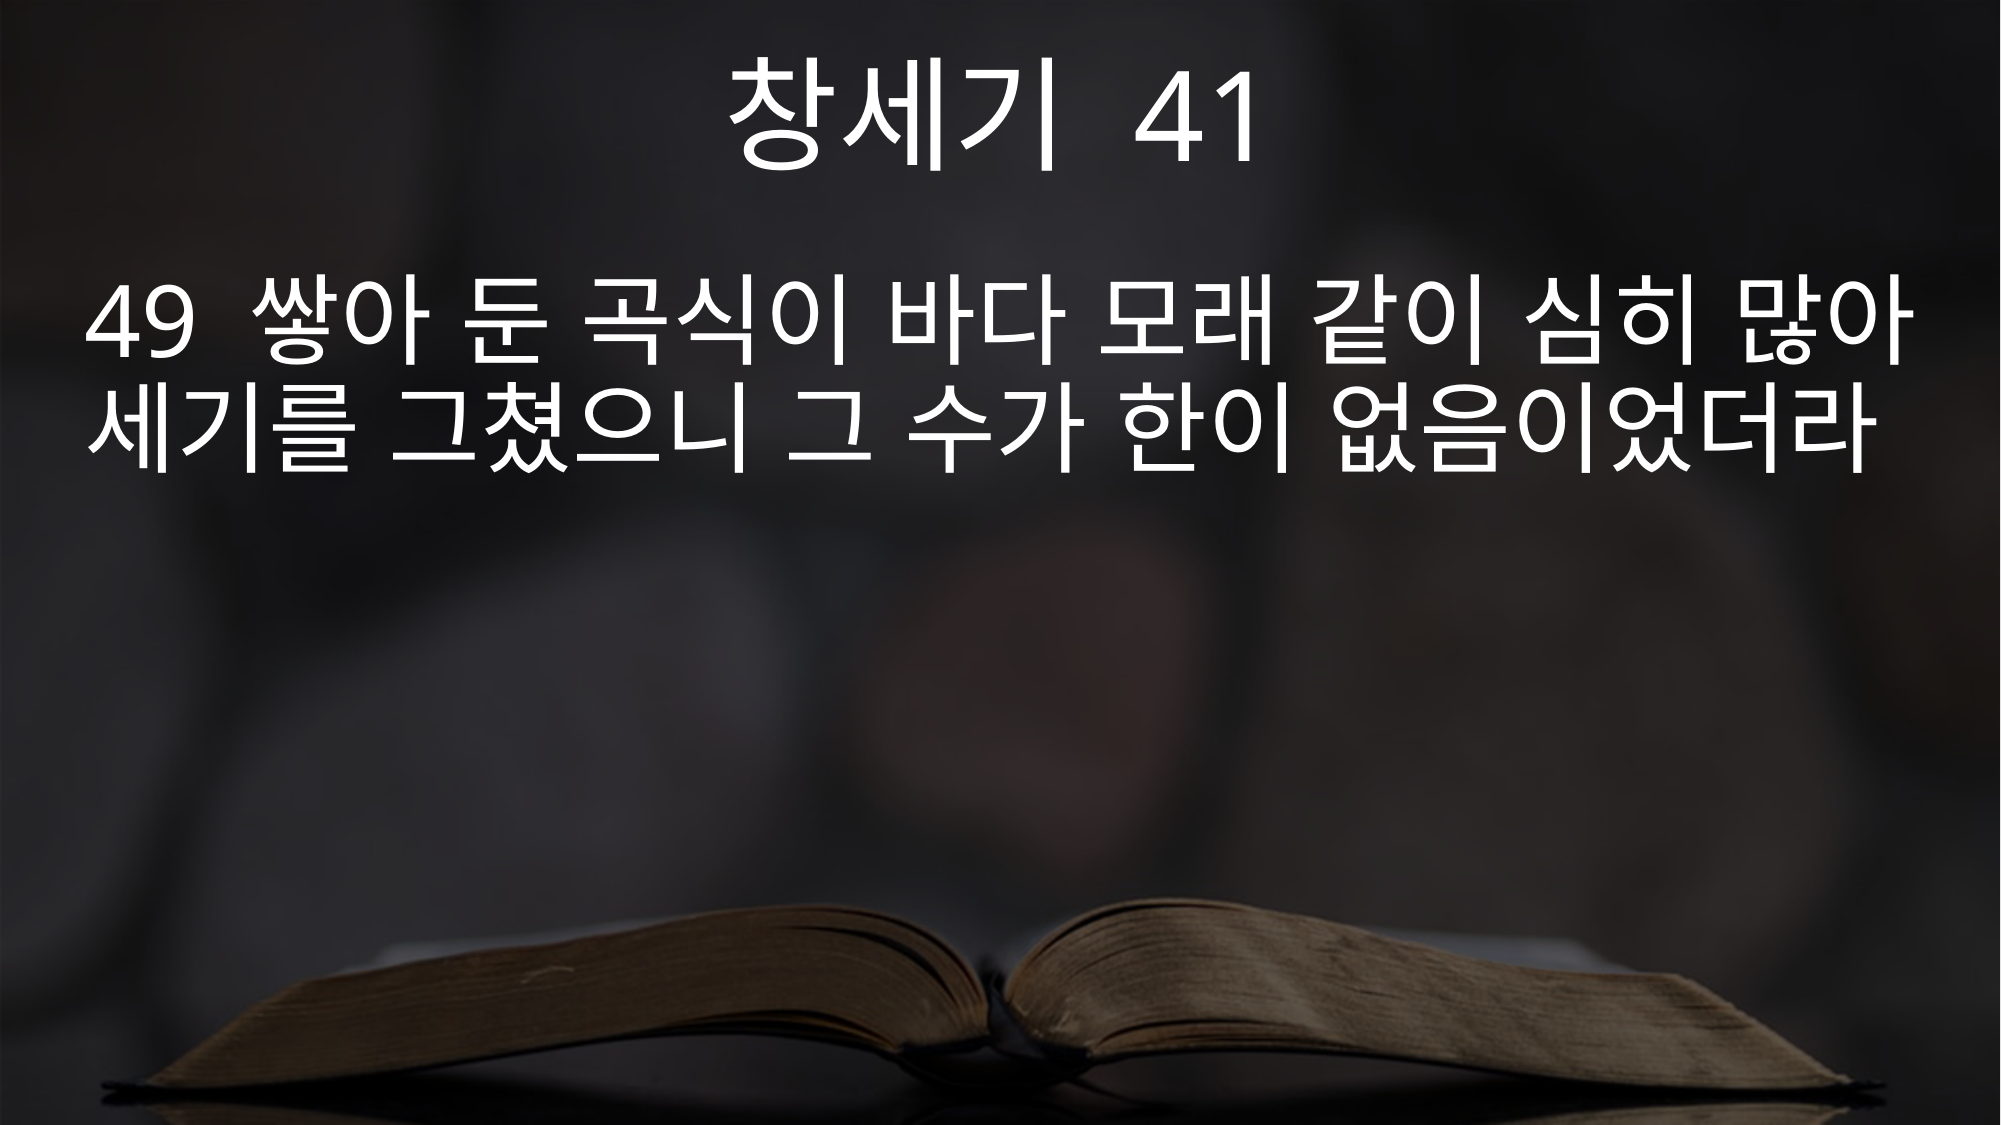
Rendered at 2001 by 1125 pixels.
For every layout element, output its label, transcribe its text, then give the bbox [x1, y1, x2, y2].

picture [0, 0, 2001, 1125]
list 49 쌓아 둔 곡식이 바다 모래 같이 심히 많아 세기를 그쳤으니 그 수가 한이 없음이었더라 [69, 263, 1953, 423]
footer 창세기 41 [0, 32, 2000, 192]
